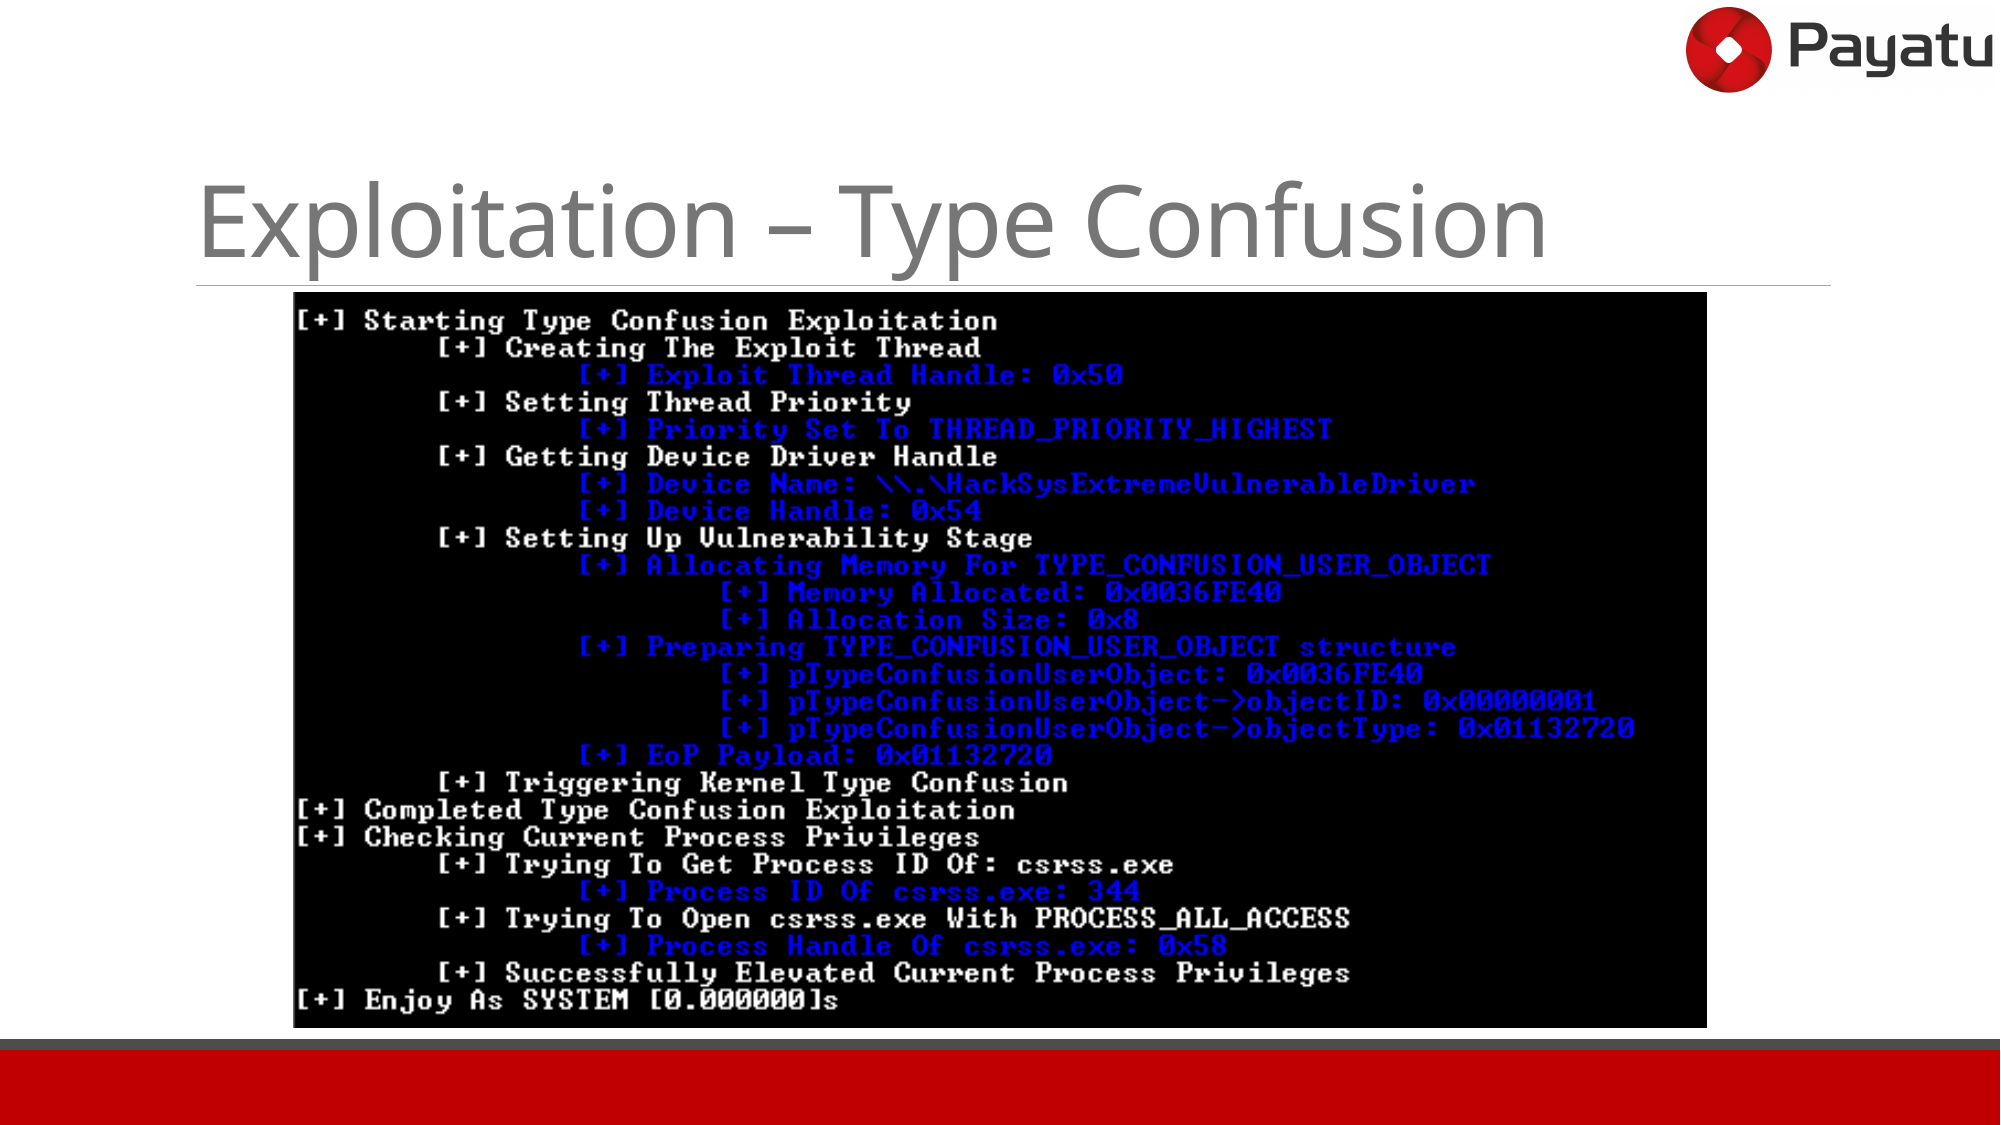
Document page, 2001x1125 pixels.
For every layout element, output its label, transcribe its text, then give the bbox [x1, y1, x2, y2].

picture [1683, 4, 1995, 95]
picture [292, 291, 1708, 1029]
title Exploitation – Type Confusion [180, 47, 1830, 285]
